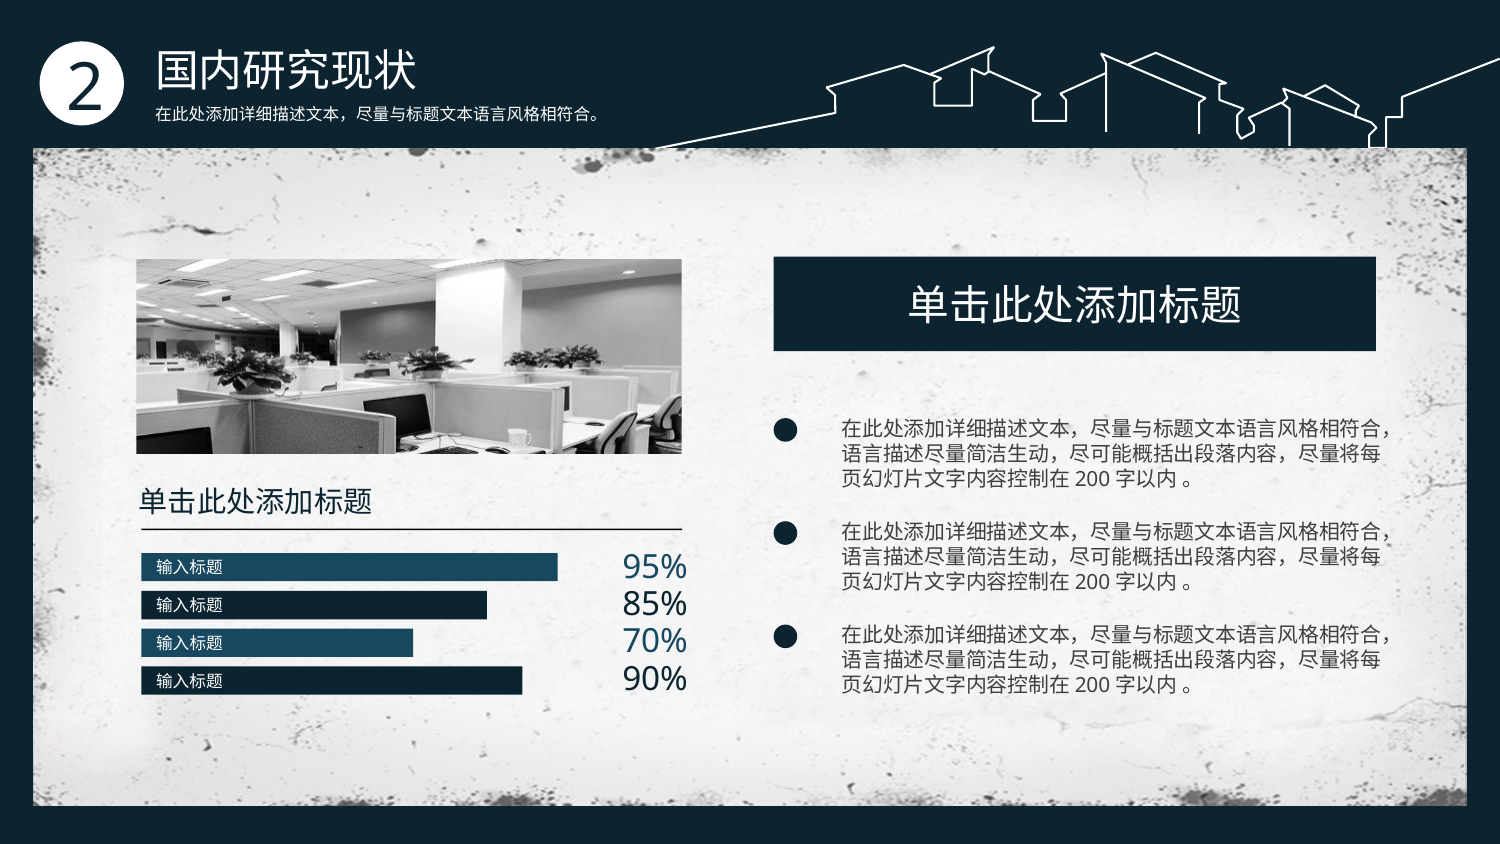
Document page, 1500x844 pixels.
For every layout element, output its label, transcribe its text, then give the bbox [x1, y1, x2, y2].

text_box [773, 614, 1400, 706]
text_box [554, 46, 1500, 169]
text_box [140, 35, 637, 132]
text_box 2 [39, 41, 124, 126]
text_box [773, 510, 1400, 603]
picture [33, 148, 1467, 806]
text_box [773, 407, 1400, 500]
text_box [17, 7, 1483, 149]
